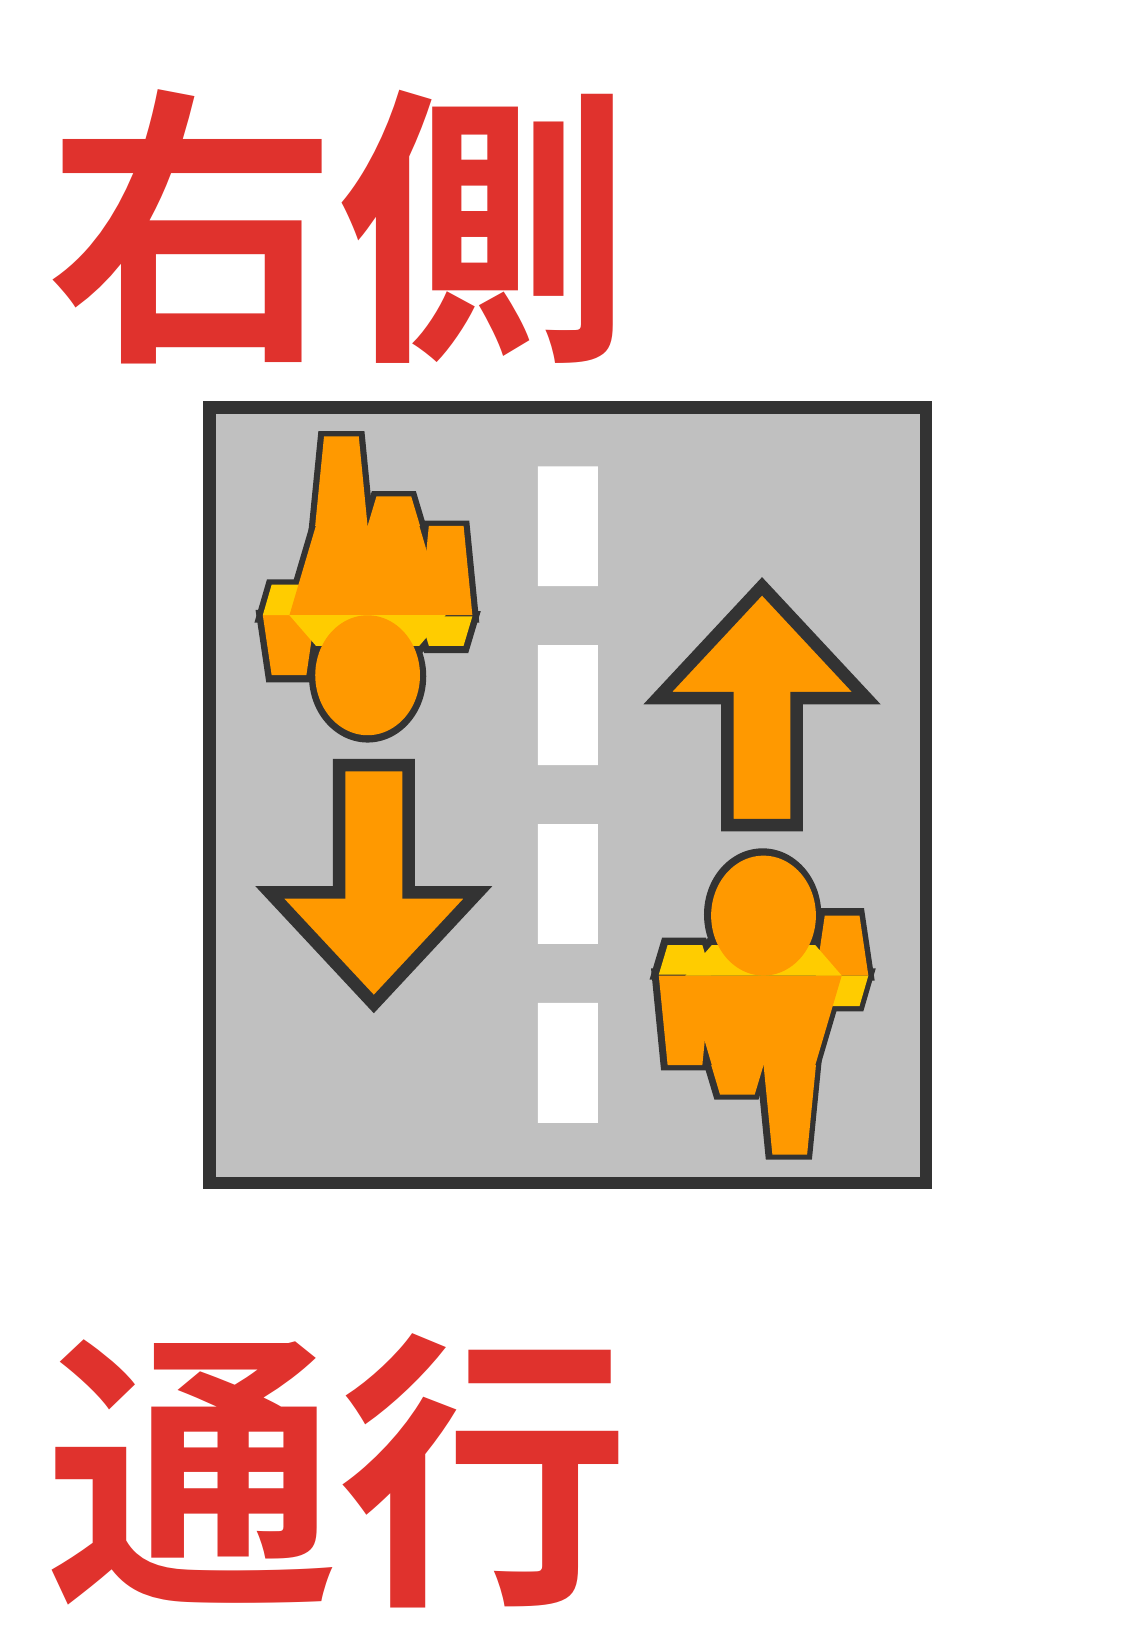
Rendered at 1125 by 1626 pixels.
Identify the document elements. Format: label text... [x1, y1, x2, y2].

text_box 通行 [31, 1282, 1094, 1625]
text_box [209, 407, 927, 1184]
text_box 右側 [31, 38, 1094, 404]
